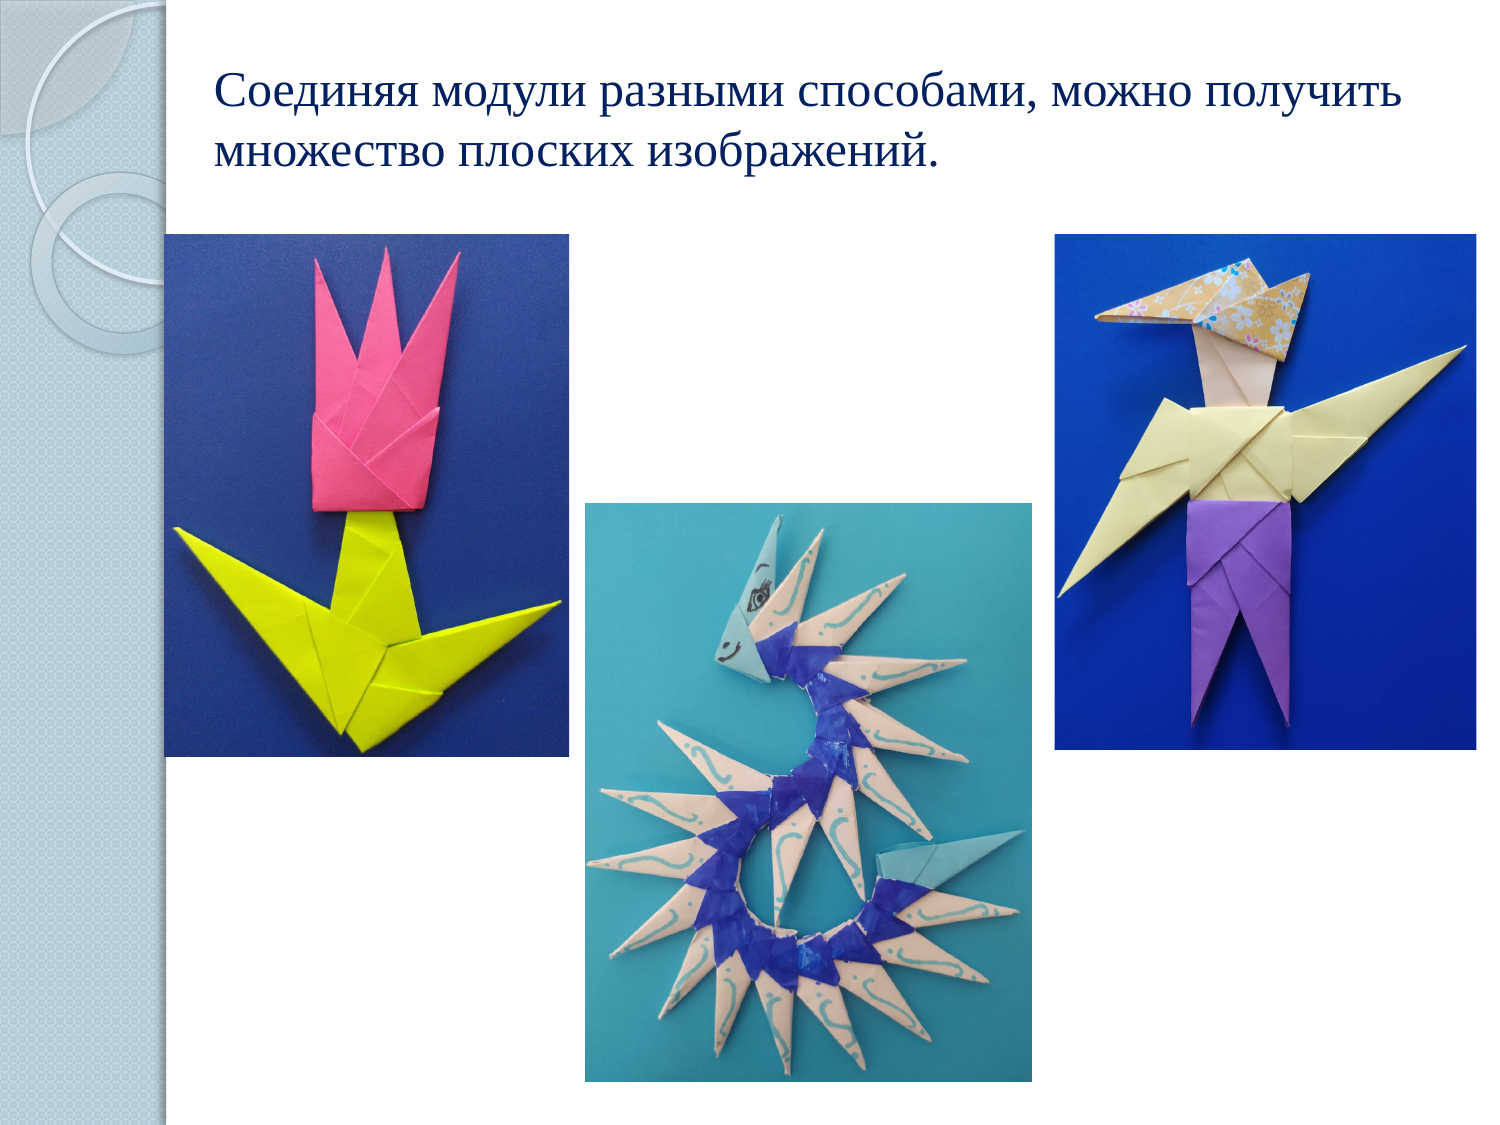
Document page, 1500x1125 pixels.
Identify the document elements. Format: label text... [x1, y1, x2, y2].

title Соединяя модули разными способами, можно получить множество плоских изображений. [199, 0, 1430, 233]
picture [1054, 234, 1477, 751]
picture [585, 503, 1032, 1083]
picture [163, 234, 570, 757]
